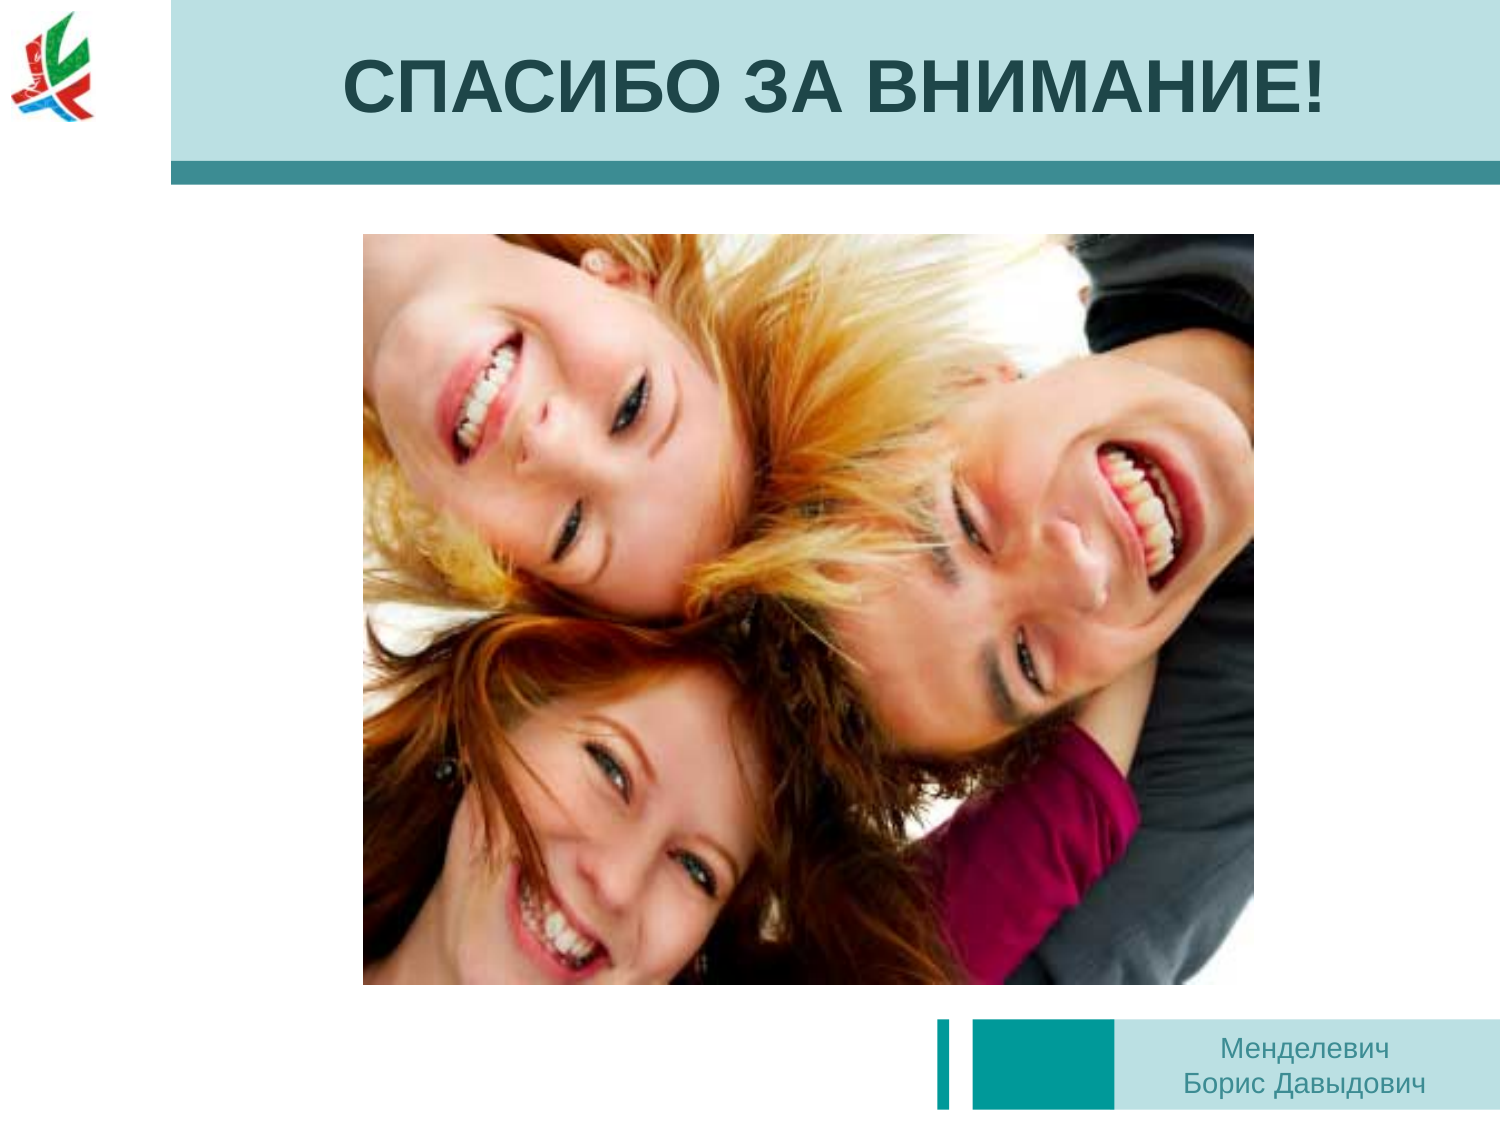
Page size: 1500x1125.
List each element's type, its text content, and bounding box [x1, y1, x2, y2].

text_box [972, 1019, 1115, 1110]
picture [11, 11, 96, 122]
text_box [937, 1019, 950, 1110]
text_box Менделевич Борис Давыдович [1115, 1019, 1500, 1110]
text_box [171, 160, 1500, 185]
picture [363, 234, 1255, 985]
text_box СПАСИБО ЗА ВНИМАНИЕ! [171, 0, 1500, 160]
